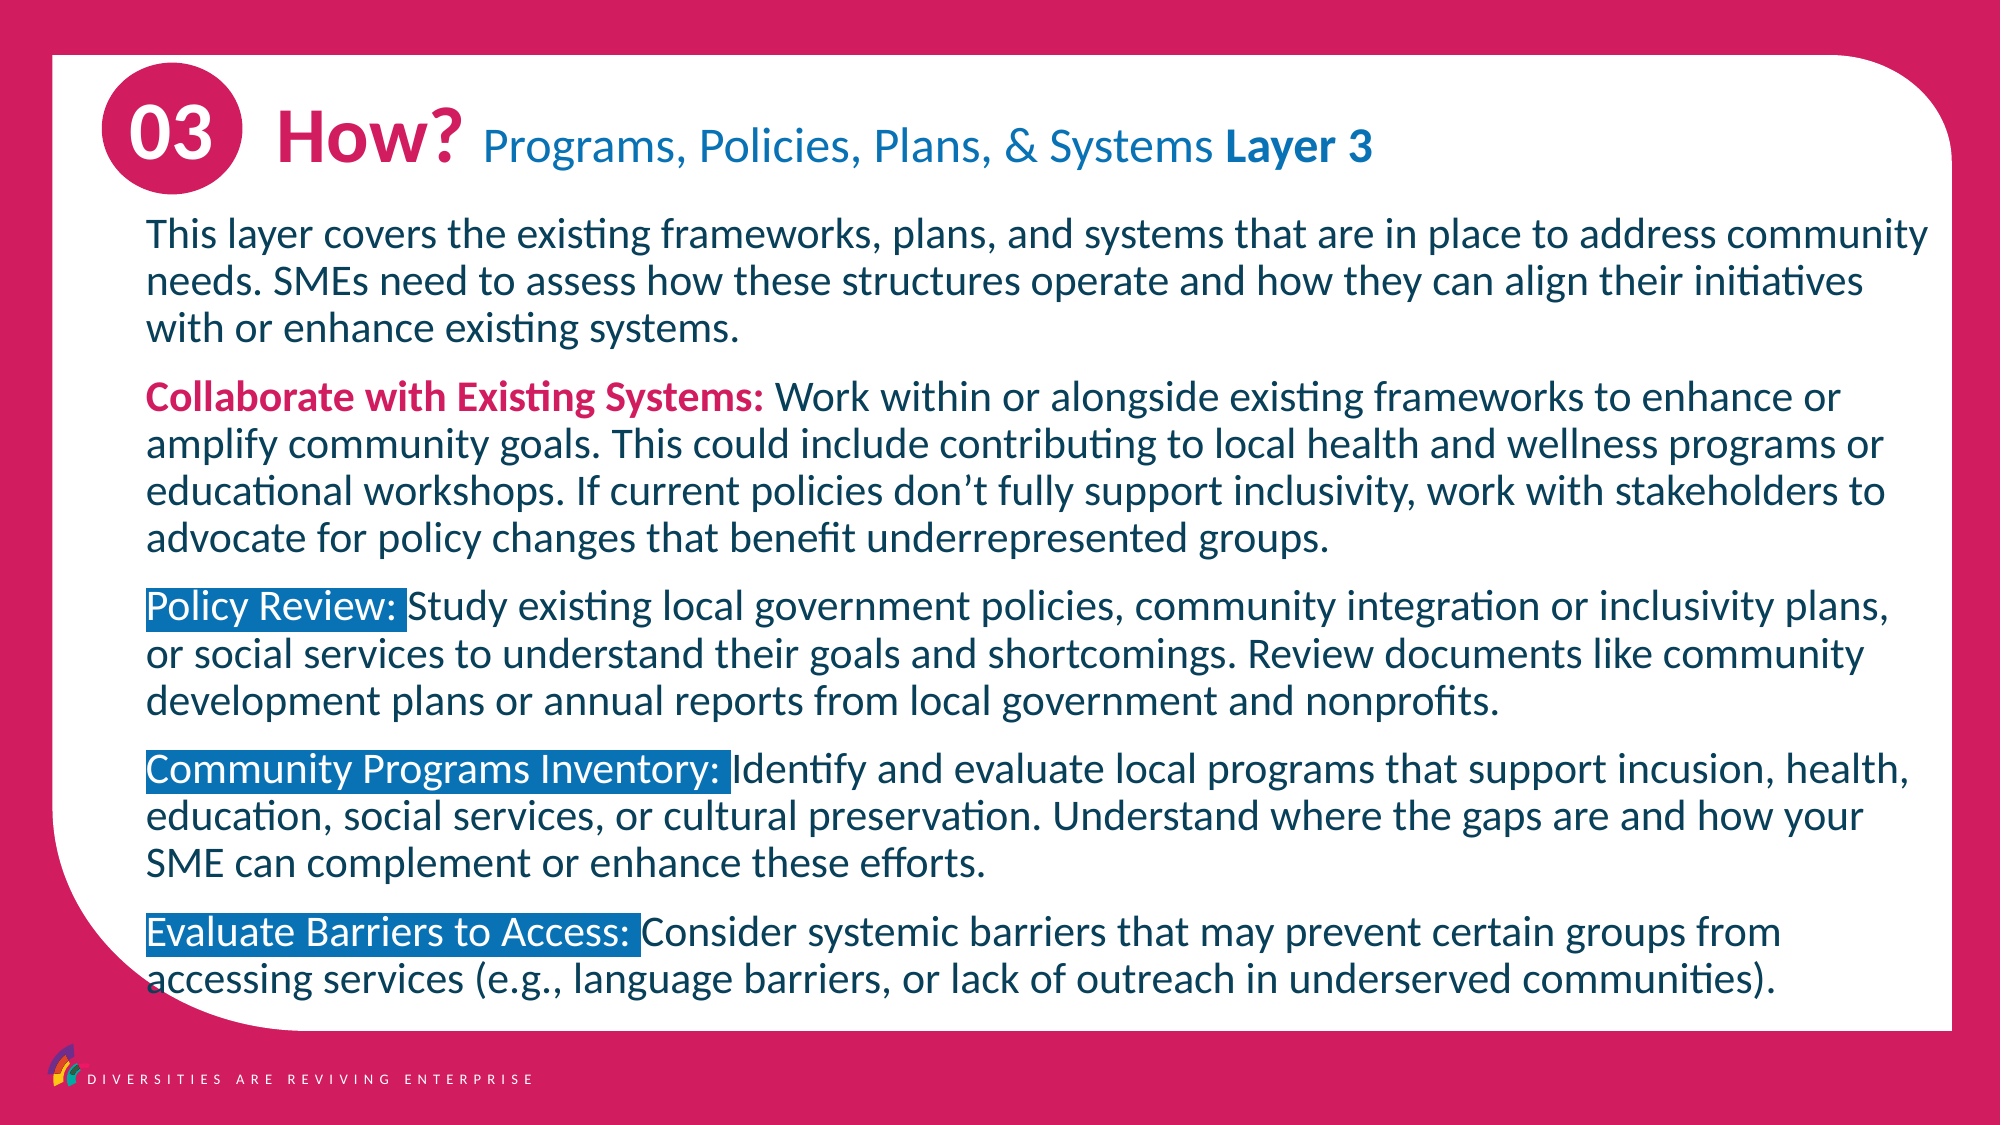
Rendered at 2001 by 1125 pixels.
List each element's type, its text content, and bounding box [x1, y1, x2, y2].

list This layer covers the existing frameworks, plans, and systems that are in place to address community needs. SMEs need to assess how these structures operate and how they can align their initiatives with or enhance existing systems. Collaborate with Existing Systems: Work within or alongside existing frameworks to enhance or amplify community goals. This could include contributing to local health and wellness programs or educational workshops. If current policies don’t fully support inclusivity, work with stakeholders to advocate for policy changes that benefit underrepresented groups. Policy Review: Study existing local government policies, community integration or inclusivity plans, or social services to understand their goals and shortcomings. Review documents like community development plans or annual reports from local government and nonprofits. Community Programs Inventory: Identify and evaluate local programs that support incusion, health, education, social services, or cultural preservation. Understand where the gaps are and how your SME can complement or enhance these efforts. Evaluate Barriers to Access: Consider systemic barriers that may prevent certain groups from accessing services (e.g., language barriers, or lack of outreach in underserved communities). [130, 203, 1952, 835]
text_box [101, 62, 243, 195]
text_box How? Programs, Policies, Plans, & Systems Layer 3 [261, 71, 2000, 204]
